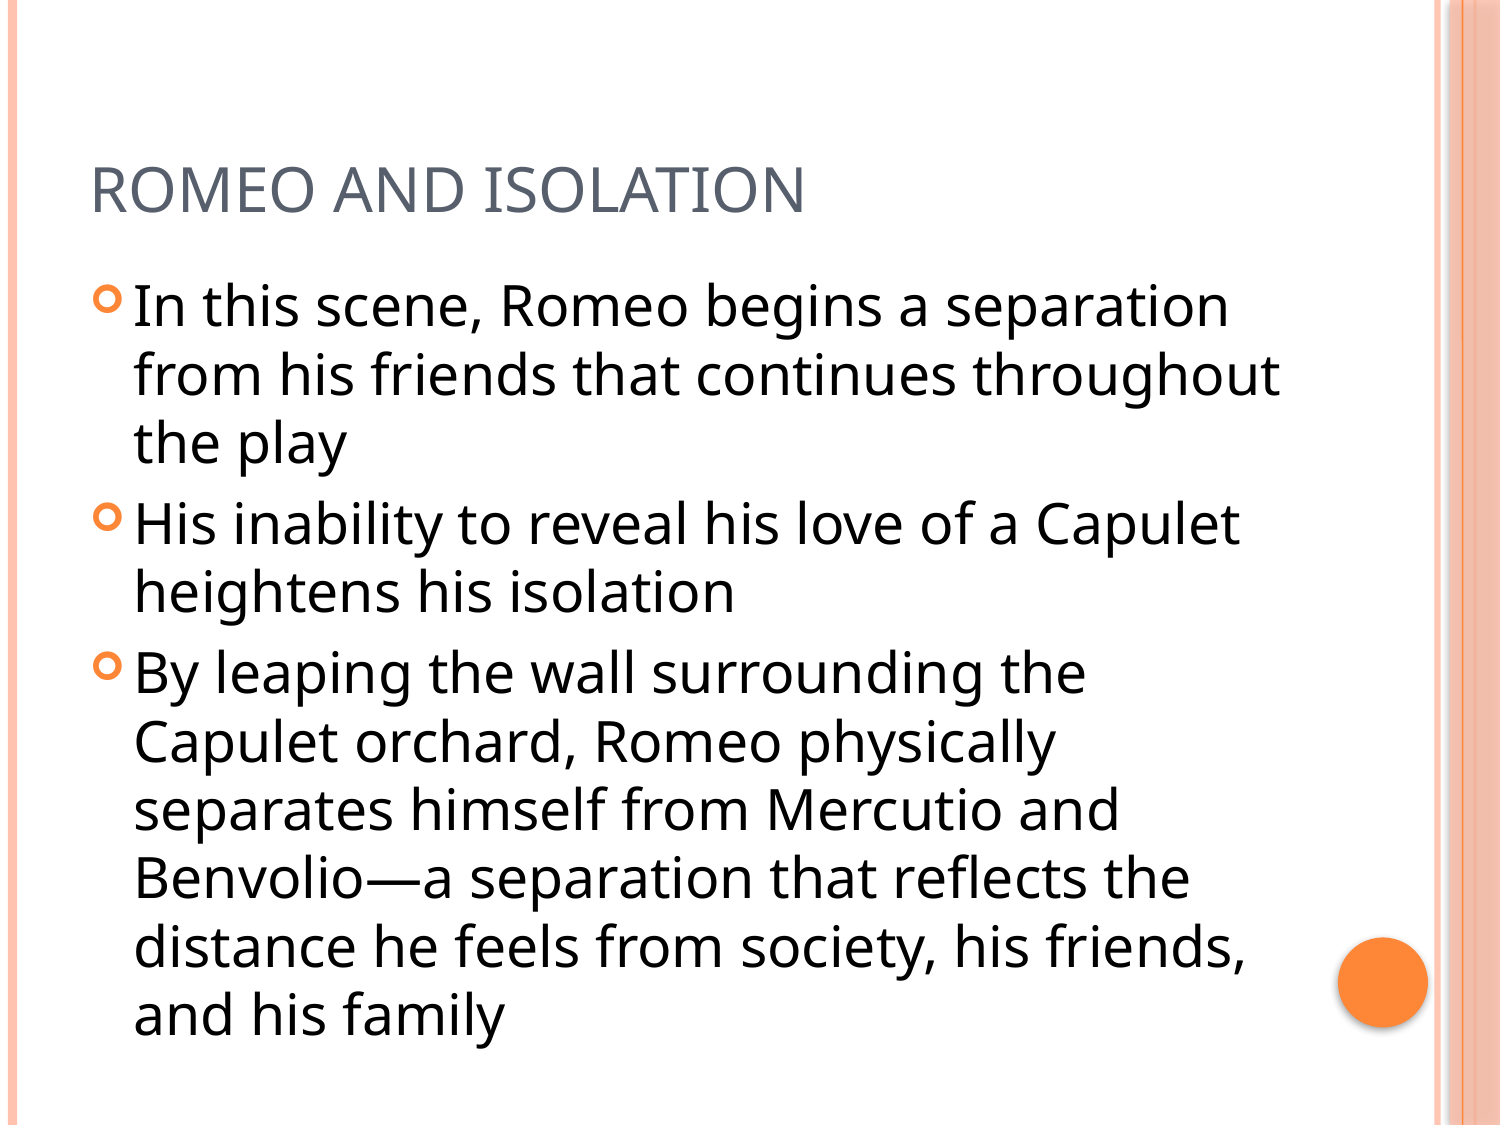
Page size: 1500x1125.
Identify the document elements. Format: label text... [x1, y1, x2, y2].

title Romeo and Isolation [75, 45, 1300, 233]
list In this scene, Romeo begins a separation from his friends that continues throughout the play His inability to reveal his love of a Capulet heightens his isolation By leaping the wall surrounding the Capulet orchard, Romeo physically separates himself from Mercutio and Benvolio—a separation that reflects the distance he feels from society, his friends, and his family [75, 262, 1300, 1062]
